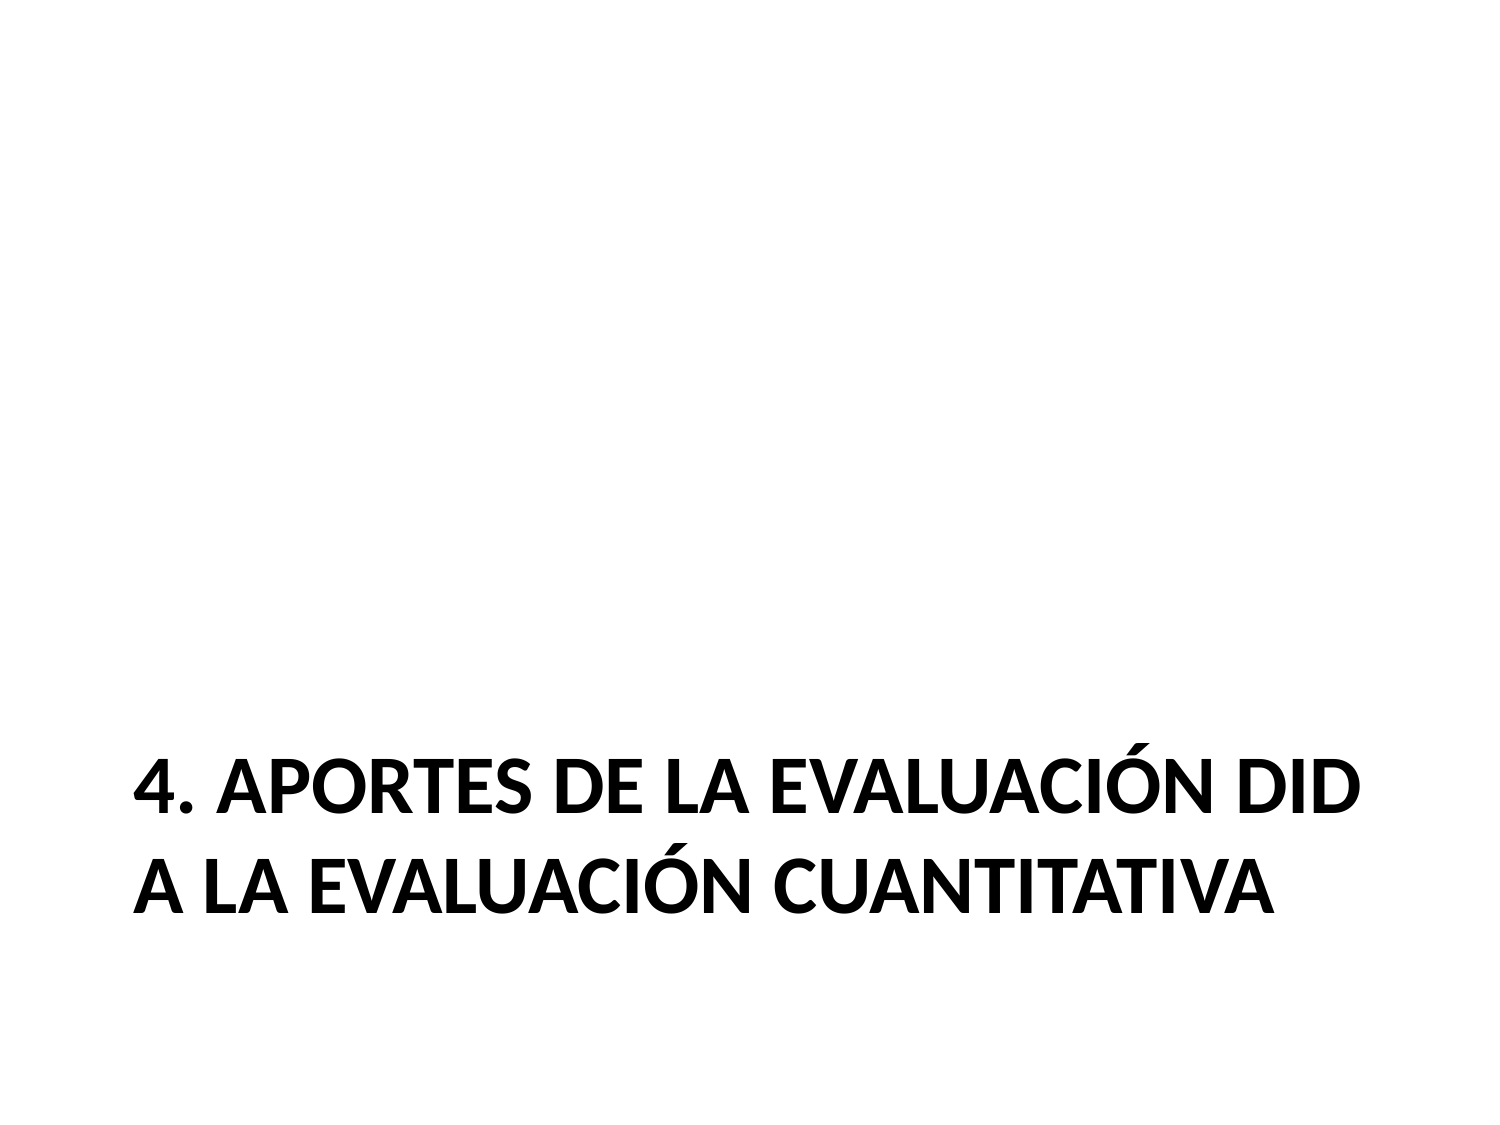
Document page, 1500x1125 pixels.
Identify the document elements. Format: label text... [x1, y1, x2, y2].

title 4. Aportes de la evaluación did a la evaluación cuantitativa [118, 722, 1436, 947]
